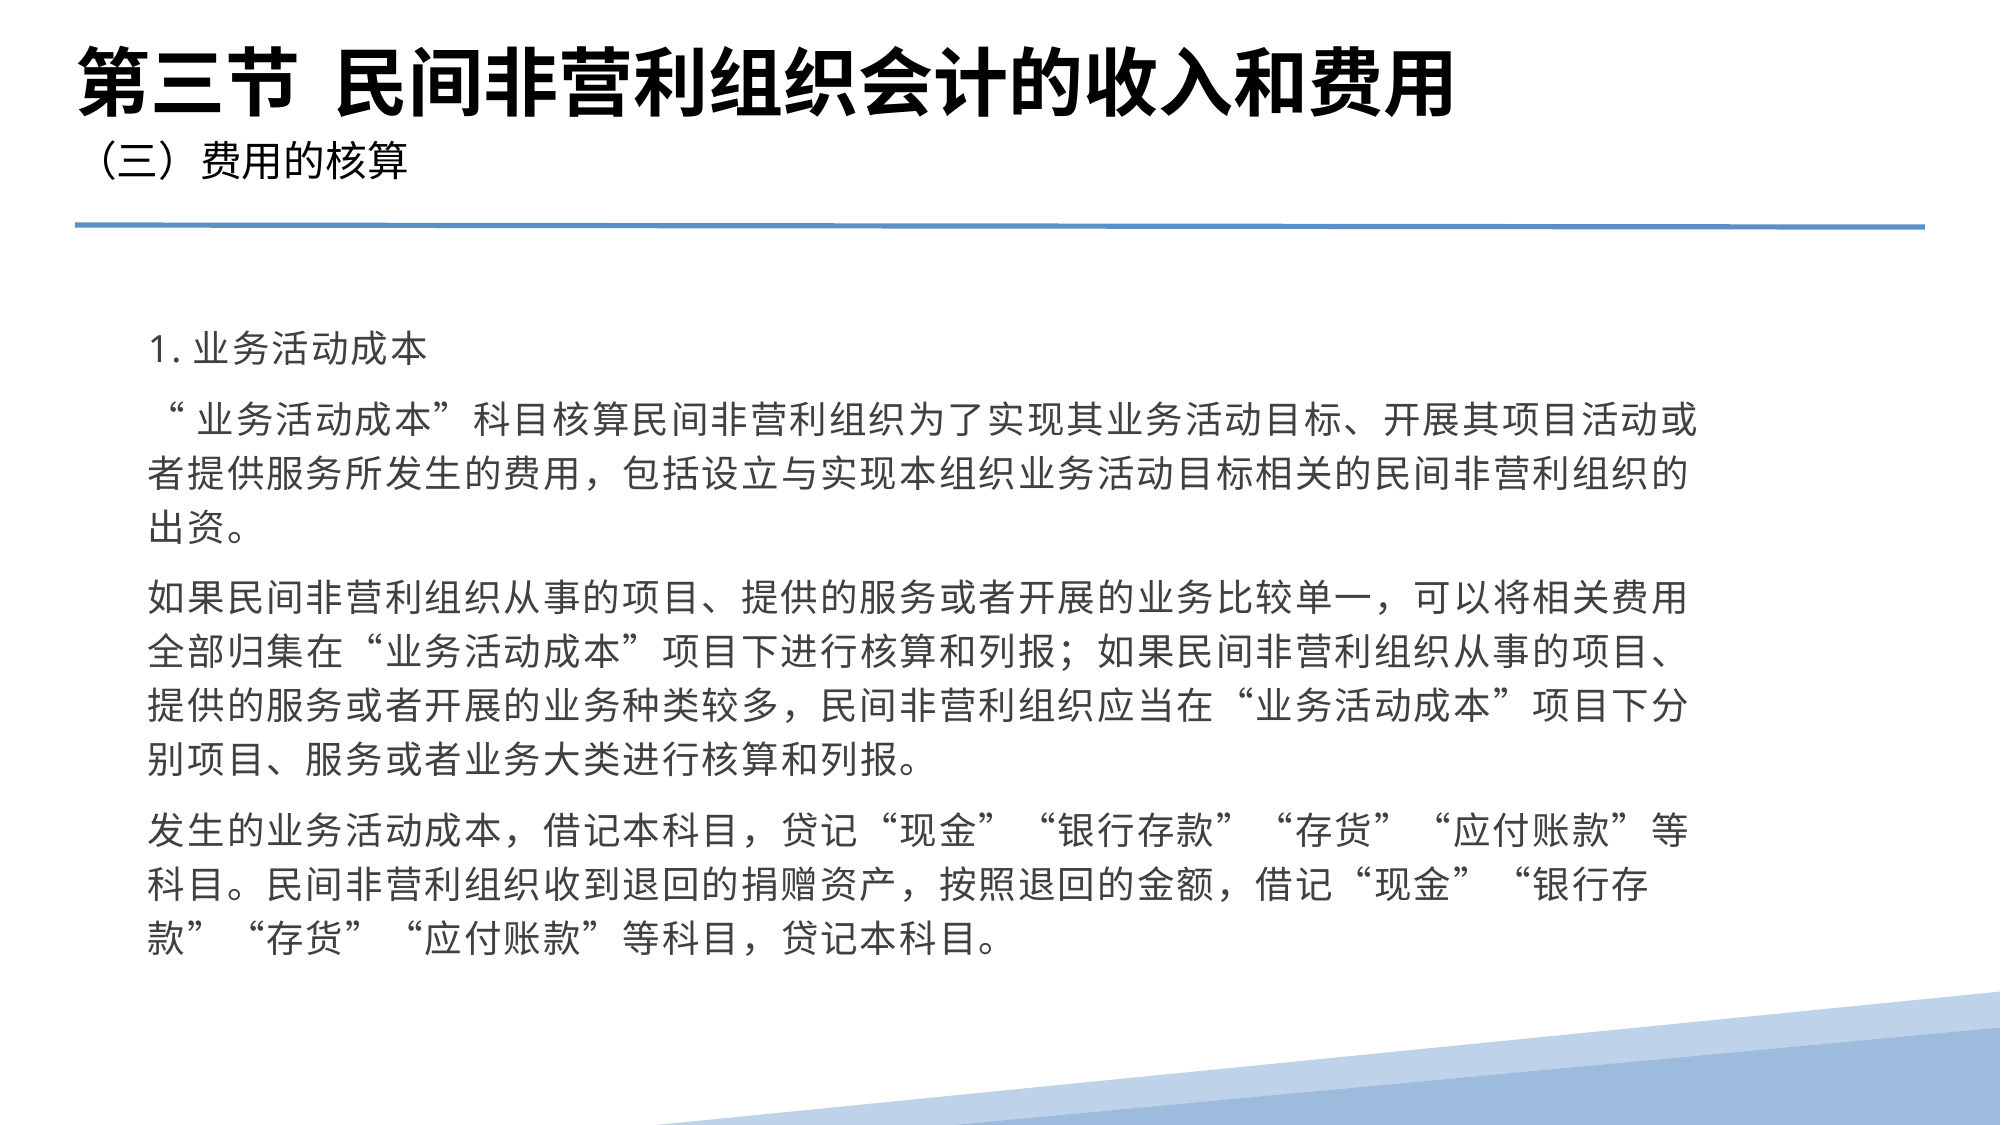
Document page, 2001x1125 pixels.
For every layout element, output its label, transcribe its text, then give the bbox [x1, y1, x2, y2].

text_box 1.业务活动成本 “业务活动成本”科目核算民间非营利组织为了实现其业务活动目标、开展其项目活动或者提供服务所发生的费用，包括设立与实现本组织业务活动目标相关的民间非营利组织的出资。 如果民间非营利组织从事的项目、提供的服务或者开展的业务比较单一，可以将相关费用全部归集在“业务活动成本”项目下进行核算和列报；如果民间非营利组织从事的项目、提供的服务或者开展的业务种类较多，民间非营利组织应当在“业务活动成本”项目下分别项目、服务或者业务大类进行核算和列报。 发生的业务活动成本，借记本科目，贷记“现金”“银行存款”“存货”“应付账款”等科目。民间非营利组织收到退回的捐赠资产，按照退回的金额，借记“现金”“银行存款”“存货”“应付账款”等科目，贷记本科目。 [137, 264, 1740, 1012]
text_box 第三节 民间非营利组织会计的收入和费用 [75, 24, 1925, 124]
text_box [656, 991, 2000, 1125]
text_box （三）费用的核算 [75, 124, 1925, 200]
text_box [74, 224, 1925, 228]
